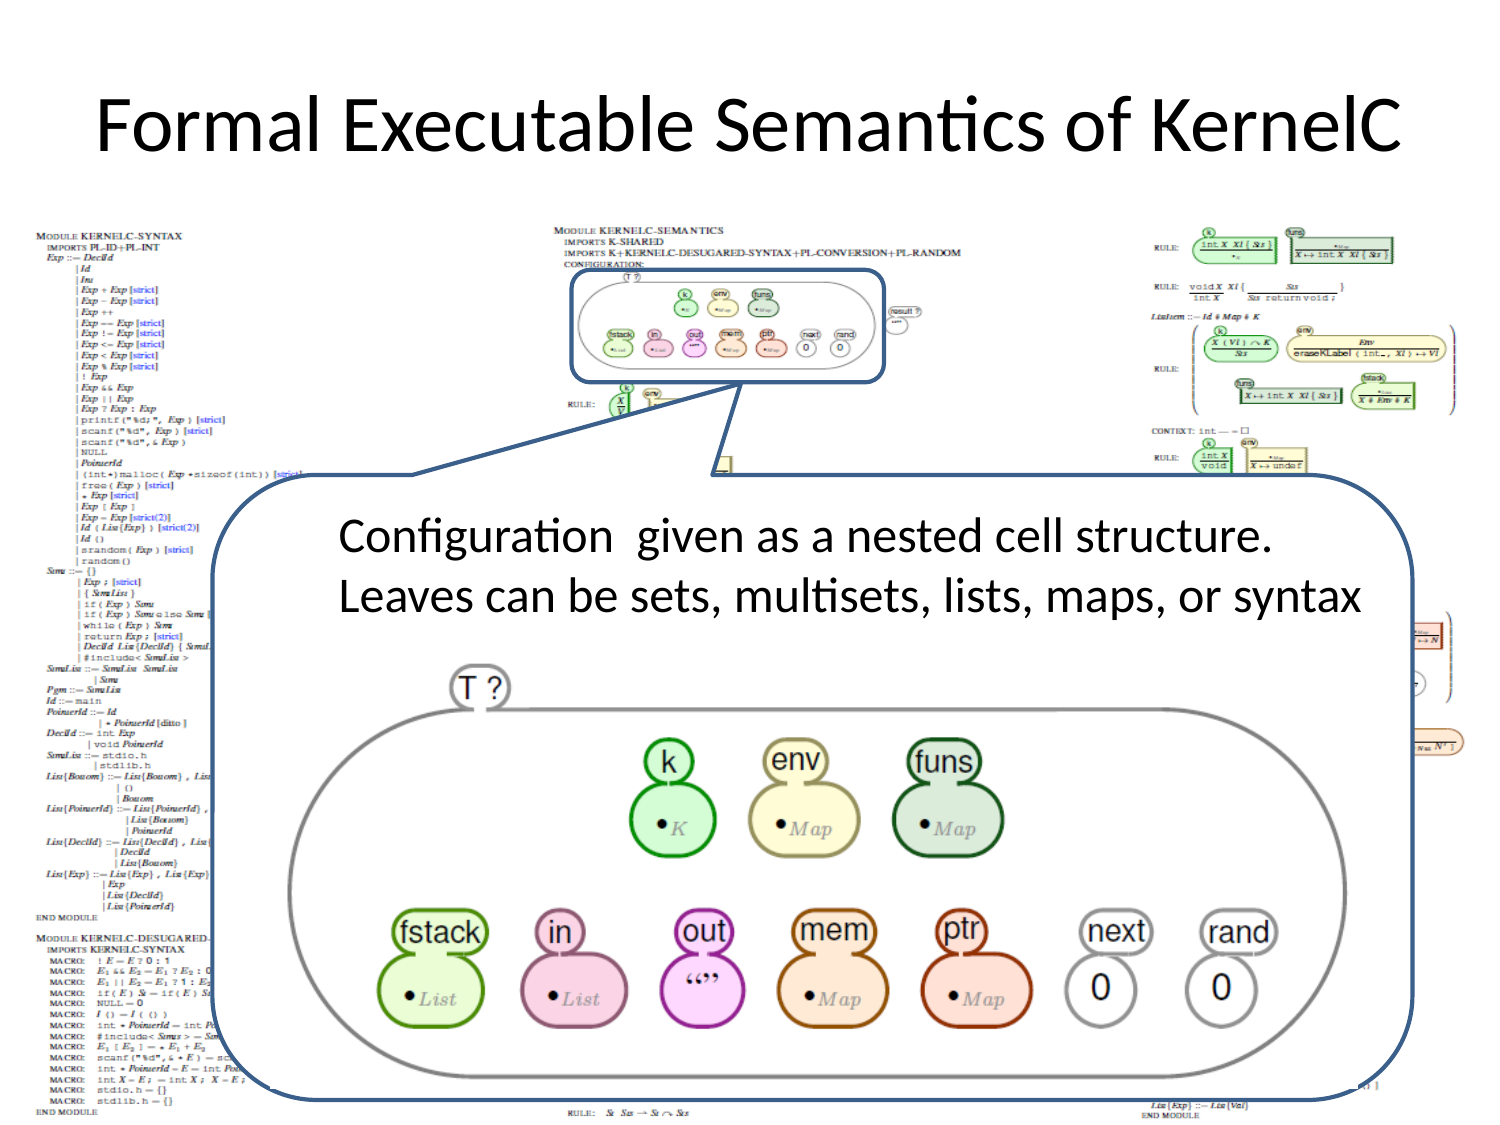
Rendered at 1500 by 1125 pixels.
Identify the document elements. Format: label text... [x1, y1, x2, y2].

picture [24, 224, 1476, 1125]
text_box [212, 269, 1413, 1101]
title Formal Executable Semantics of KernelC [50, 24, 1450, 213]
